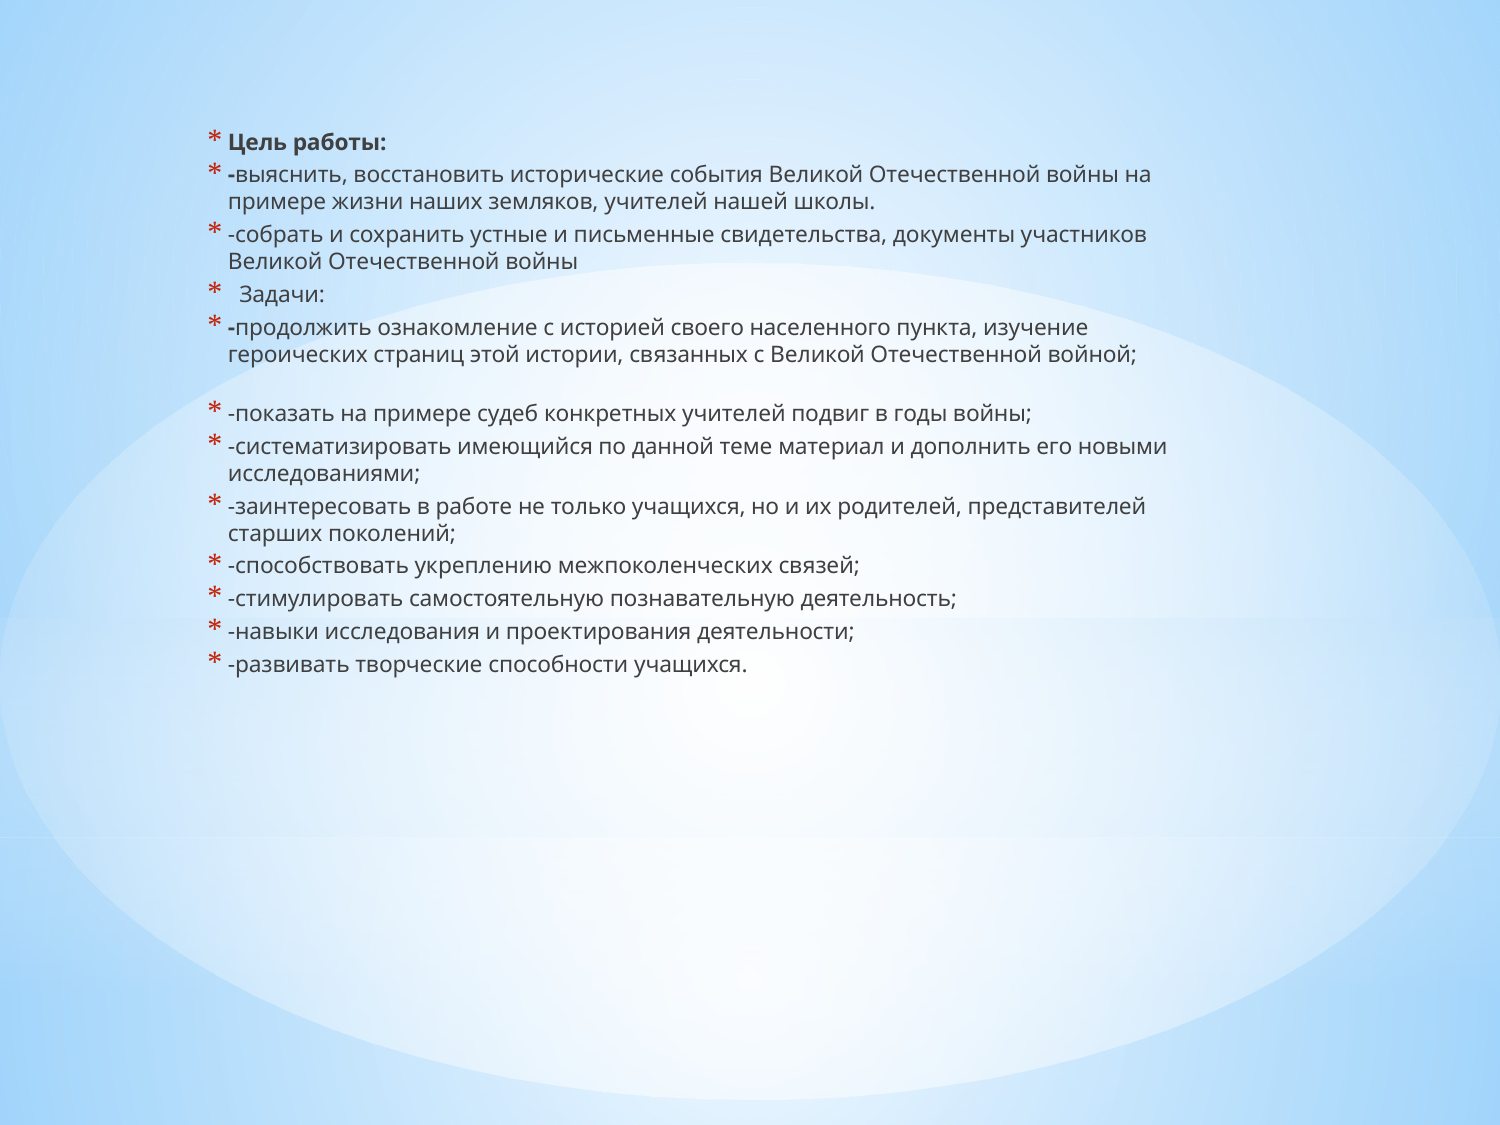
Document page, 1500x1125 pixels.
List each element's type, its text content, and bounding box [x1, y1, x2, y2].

list Цель работы: -выяснить, восстановить исторические события Великой Отечественной войны на примере жизни наших земляков, учителей нашей школы. -собрать и сохранить устные и письменные свидетельства, документы участников Великой Отечественной войны Задачи: -продолжить ознакомление с историей своего населенного пункта, изучение героических страниц этой истории, связанных с Великой Отечественной войной; -показать на примере судеб конкретных учителей подвиг в годы войны; -систематизировать имеющийся по данной теме материал и дополнить его новыми исследованиями; -заинтересовать в работе не только учащихся, но и их родителей, представителей старших поколений; -способствовать укреплению межпоколенческих связей; -стимулировать самостоятельную познавательную деятельность; -навыки исследования и проектирования деятельности; -развивать творческие способности учащихся. [187, 120, 1238, 690]
